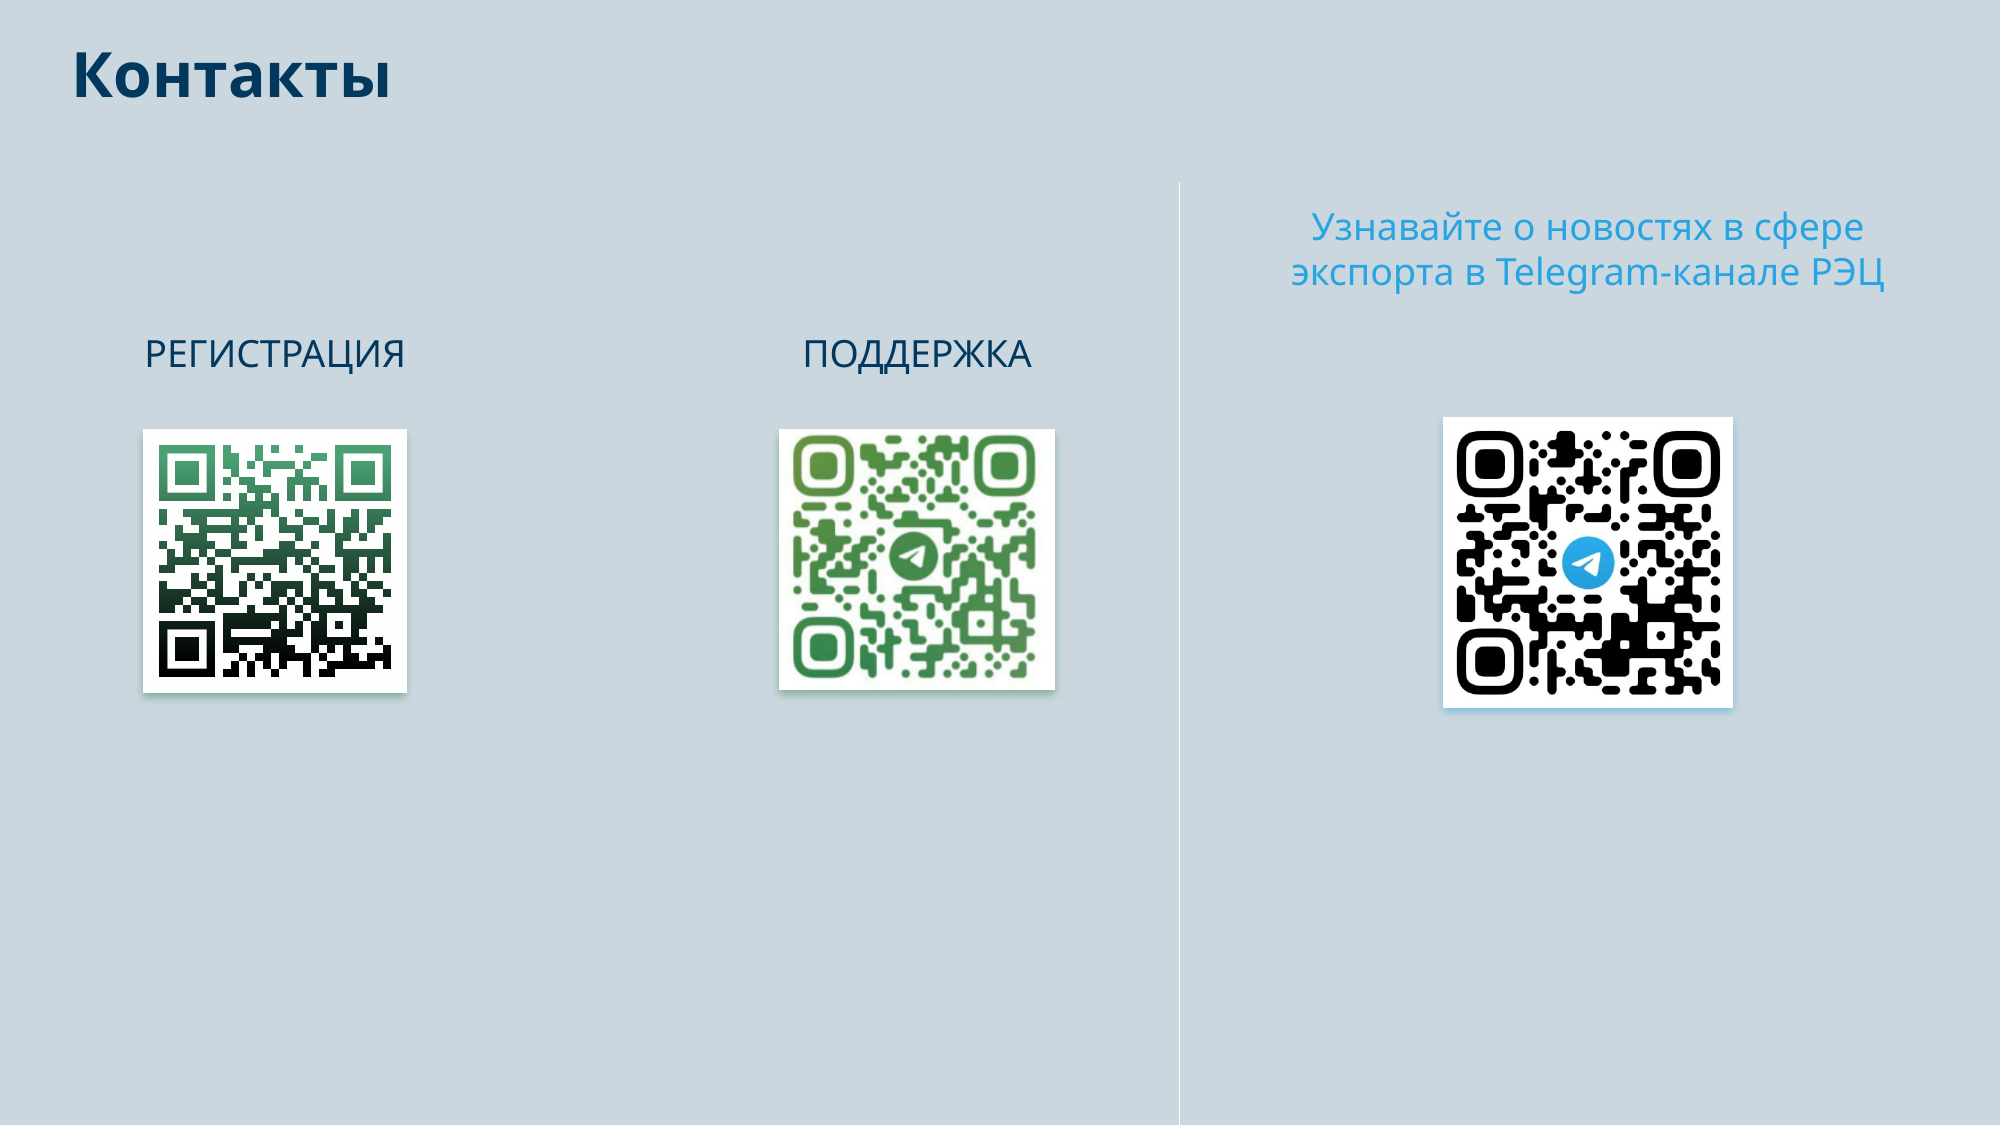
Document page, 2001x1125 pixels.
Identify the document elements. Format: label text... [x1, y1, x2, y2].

text_box Контакты [56, 32, 1122, 118]
picture [779, 429, 1055, 690]
picture [143, 429, 407, 693]
text_box РЕГИСТРАЦИЯ [109, 325, 441, 379]
text_box Узнавайте о новостях в сфере экспорта в Telegram-канале РЭЦ [1231, 181, 1945, 314]
text_box ПОДДЕРЖКА [751, 325, 1083, 379]
picture [1443, 417, 1733, 708]
